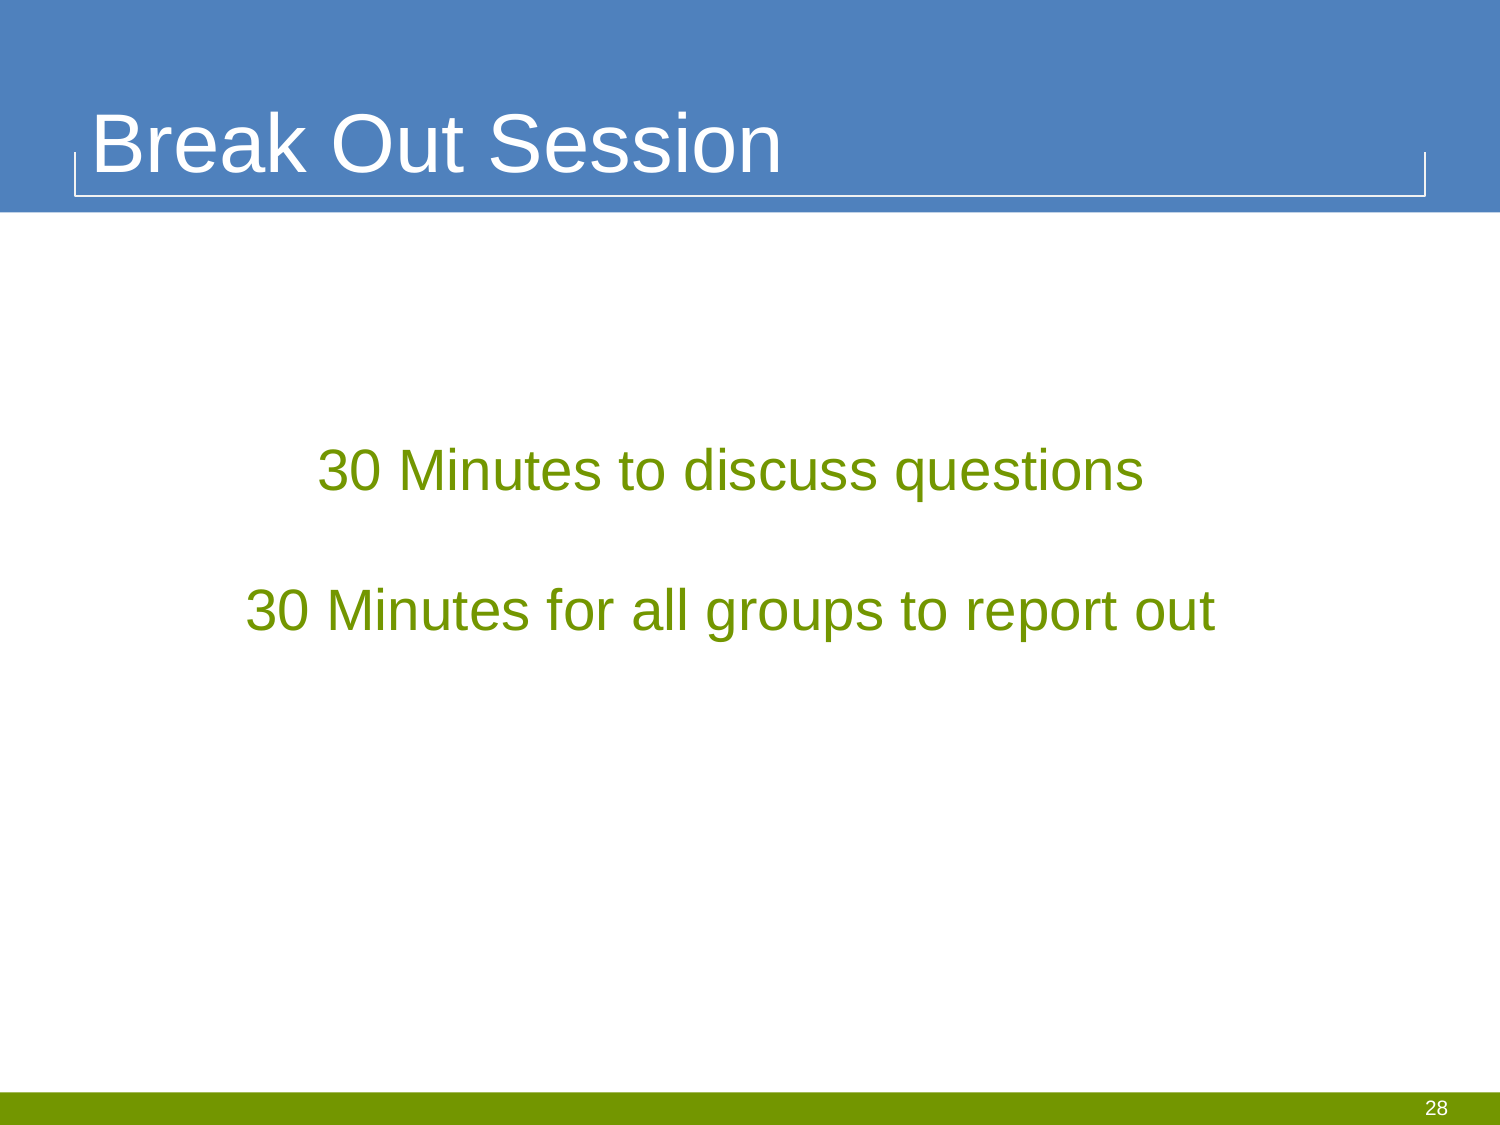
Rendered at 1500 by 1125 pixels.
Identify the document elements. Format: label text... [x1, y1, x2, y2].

title Break Out Session [74, 44, 1426, 233]
text_box 30 Minutes to discuss questions 30 Minutes for all groups to report out [225, 425, 1238, 650]
